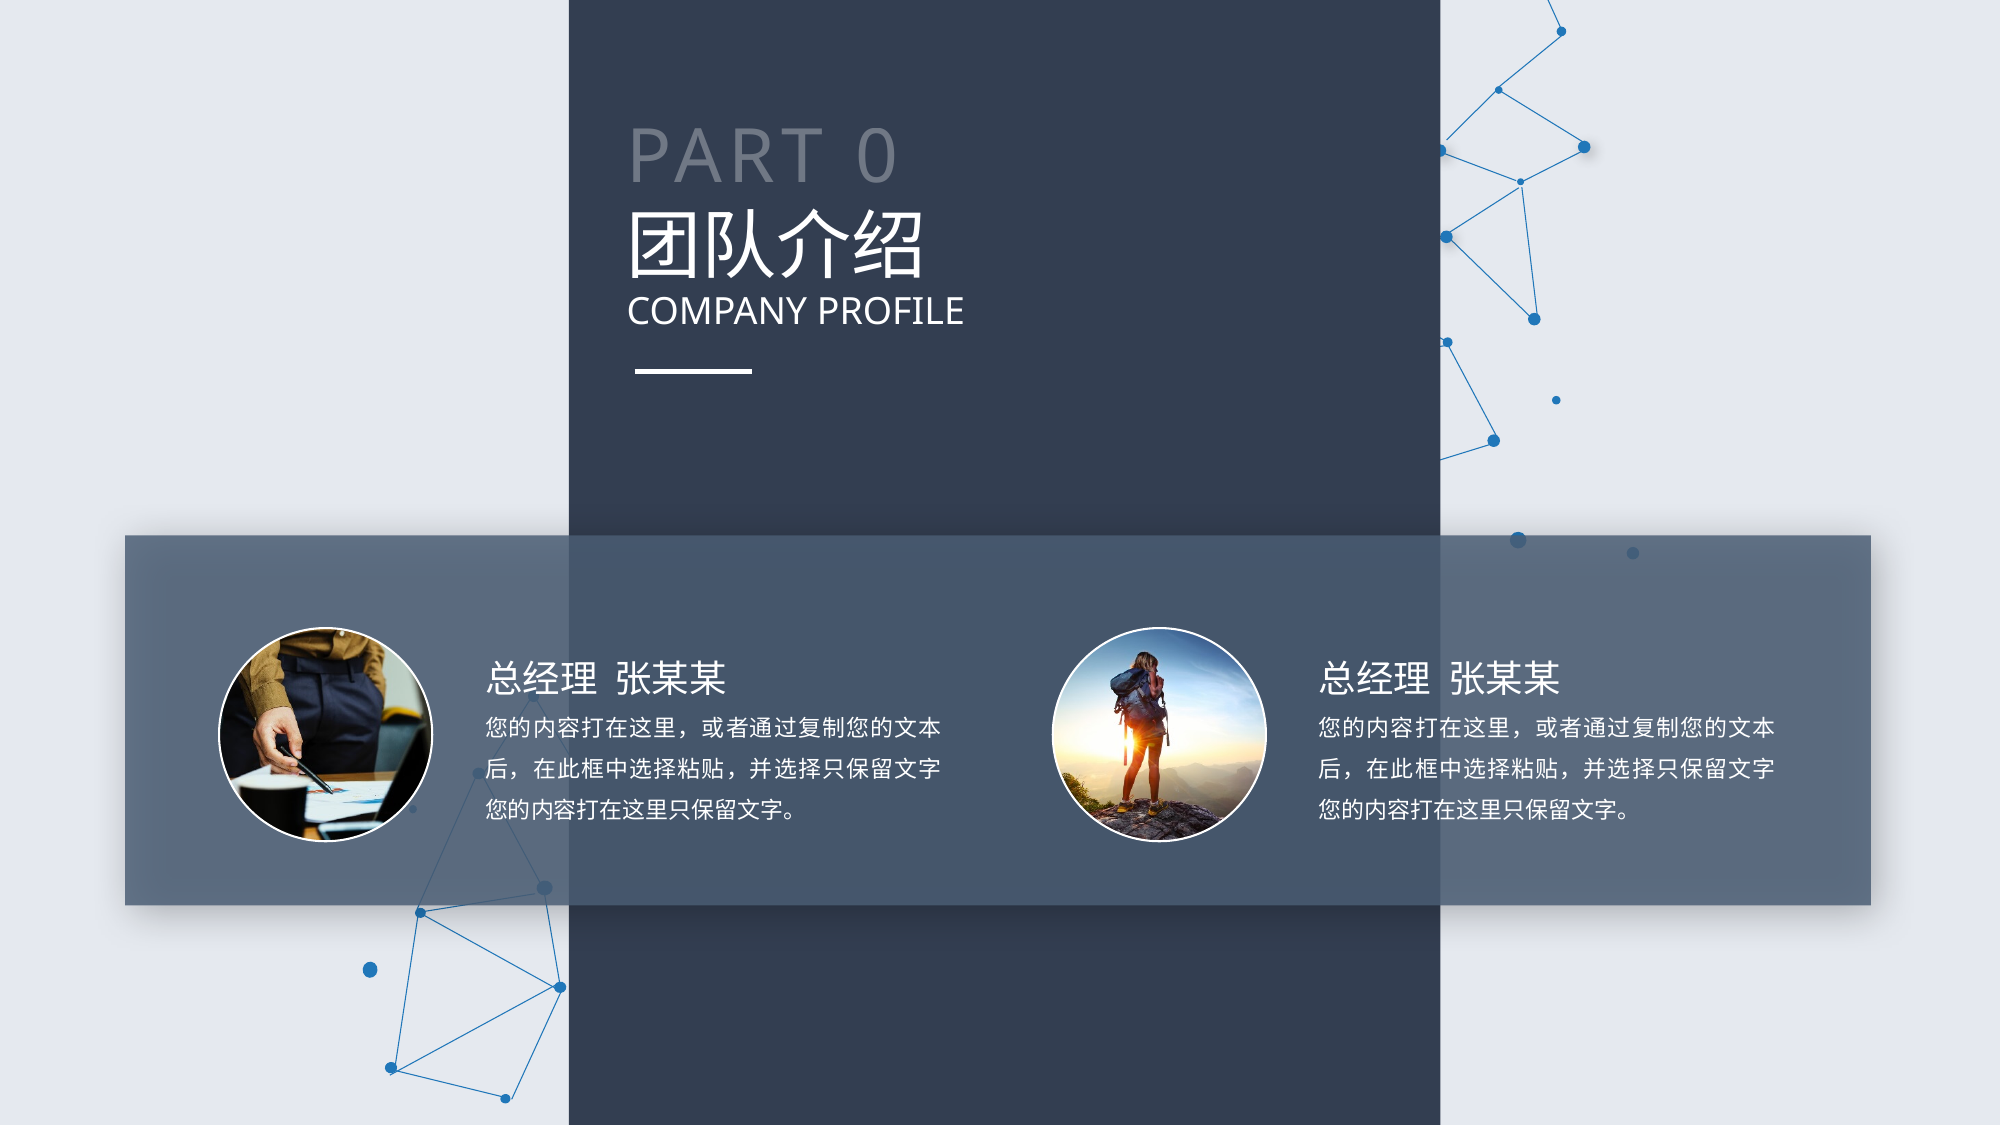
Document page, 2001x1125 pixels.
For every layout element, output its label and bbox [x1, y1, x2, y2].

text_box [1052, 628, 1776, 842]
text_box [611, 99, 1278, 372]
text_box [219, 628, 942, 842]
text_box [124, 534, 1872, 906]
